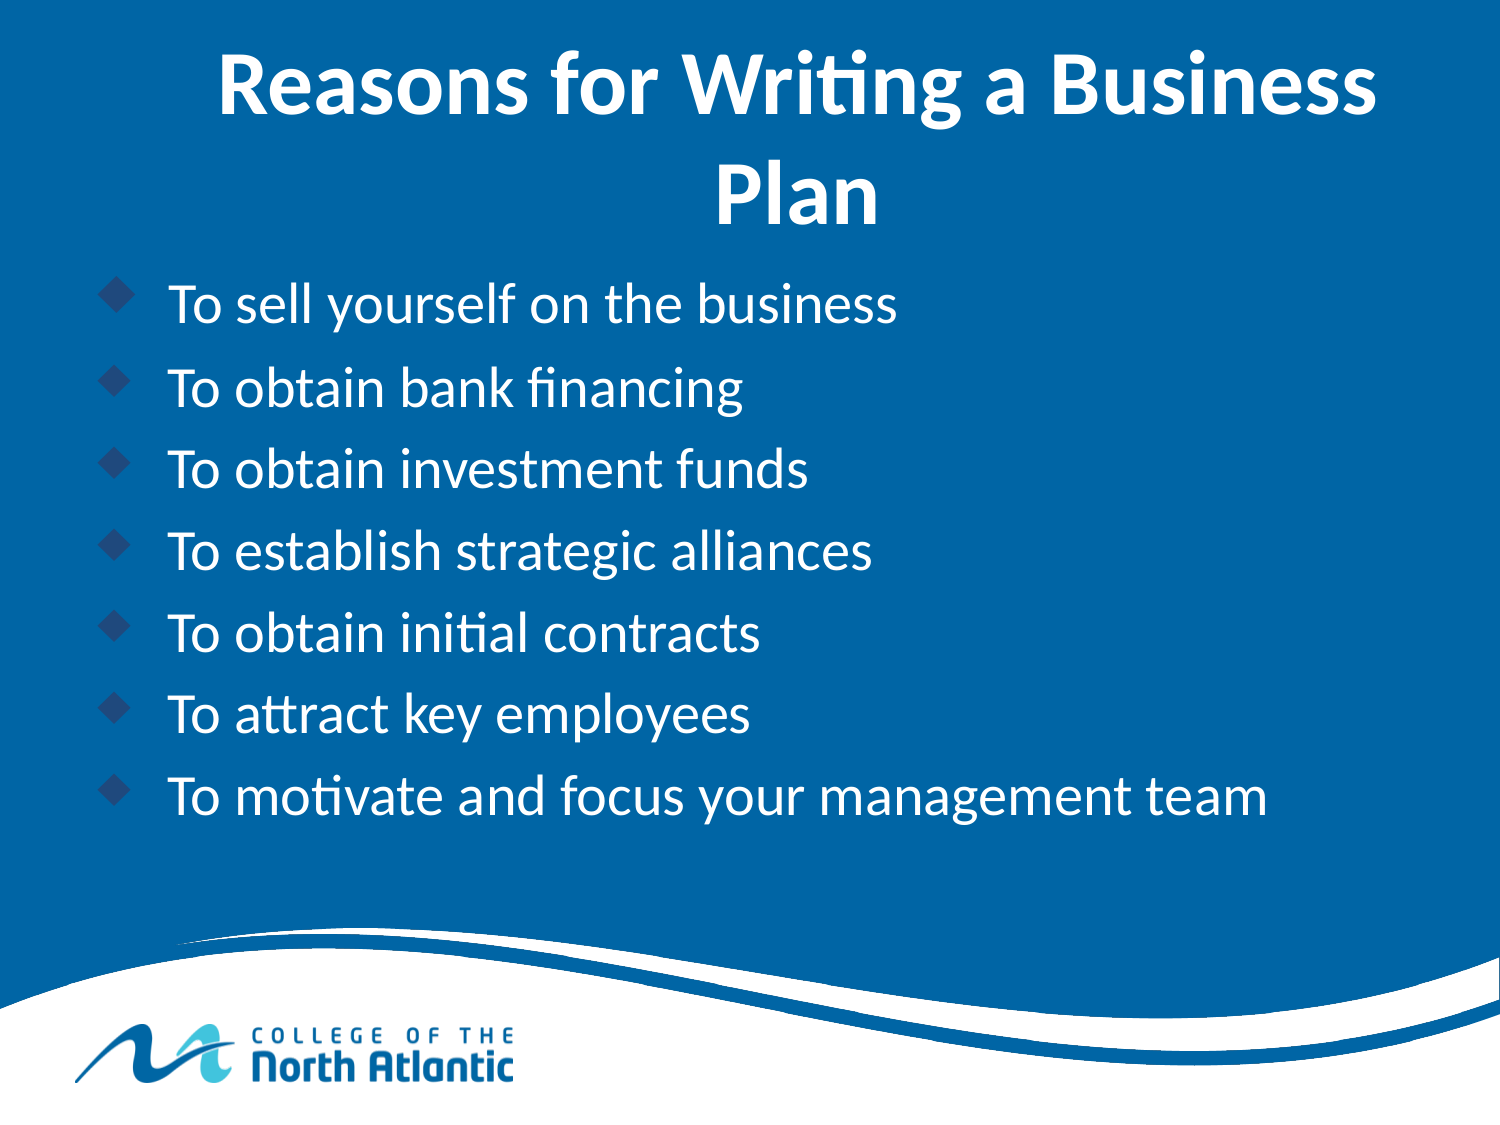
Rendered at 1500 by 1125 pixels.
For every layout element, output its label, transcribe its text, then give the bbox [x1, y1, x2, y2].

text_box To sell yourself on the business To obtain bank financing To obtain investment funds To establish strategic alliances To obtain initial contracts To attract key employees To motivate and focus your management team [82, 249, 1500, 1016]
picture [0, 928, 1500, 1125]
text_box Reasons for Writing a Business Plan [179, 62, 1417, 249]
